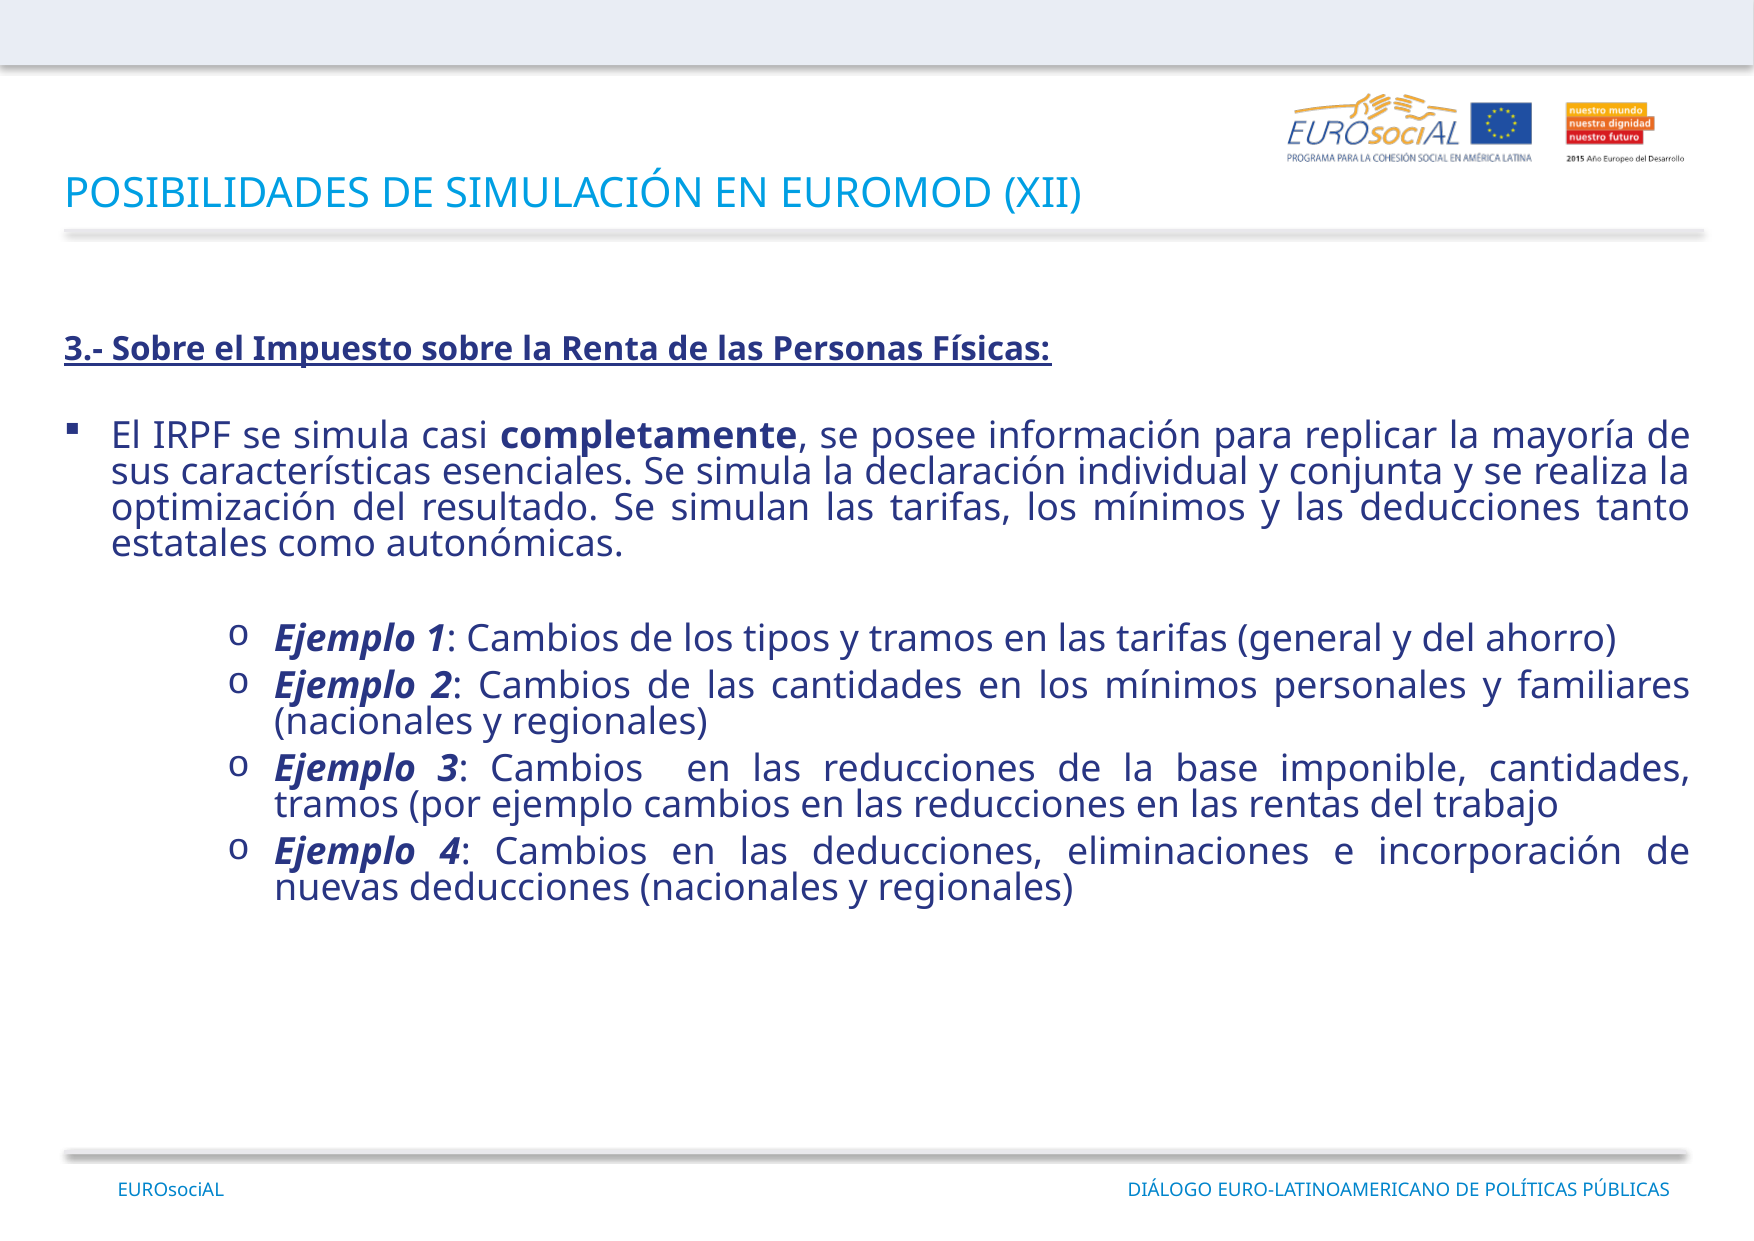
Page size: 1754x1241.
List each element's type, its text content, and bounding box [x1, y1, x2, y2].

text_box POSIBILIDADES DE SIMULACIÓN EN EUROMOD (XII) [49, 158, 1692, 233]
text_box 3.- Sobre el Impuesto sobre la Renta de las Personas Físicas: El IRPF se simula casi completamente, se posee información para replicar la mayoría de sus características esenciales. Se simula la declaración individual y conjunta y se realiza la optimización del resultado. Se simulan las tarifas, los mínimos y las deducciones tanto estatales como autonómicas. Ejemplo 1: Cambios de los tipos y tramos en las tarifas (general y del ahorro) Ejemplo 2: Cambios de las cantidades en los mínimos personales y familiares (nacionales y regionales) Ejemplo 3: Cambios en las reducciones de la base imponible, cantidades, tramos (por ejemplo cambios en las reducciones en las rentas del trabajo Ejemplo 4: Cambios en las deducciones, eliminaciones e incorporación de nuevas deducciones (nacionales y regionales) [64, 265, 1692, 1140]
picture [1278, 88, 1692, 158]
